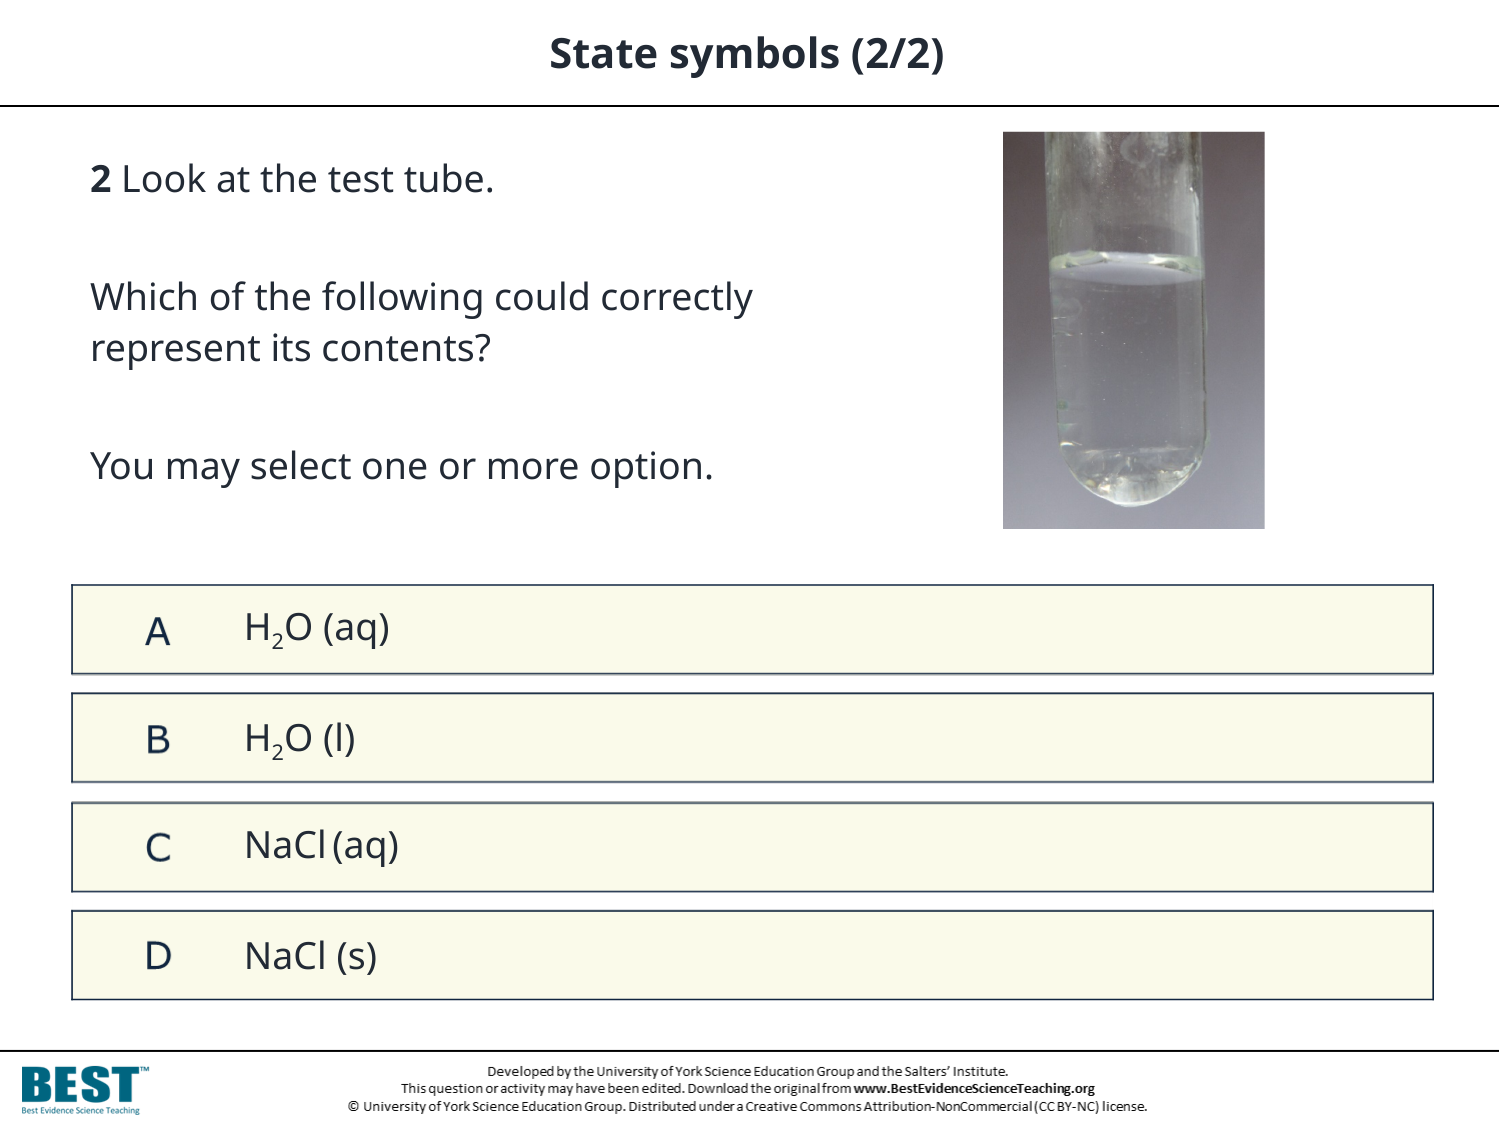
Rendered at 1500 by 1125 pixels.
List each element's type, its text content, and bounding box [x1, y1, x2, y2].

picture [0, 105, 1500, 1125]
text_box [71, 584, 1435, 1001]
text_box State symbols (2/2) [23, 4, 1471, 99]
